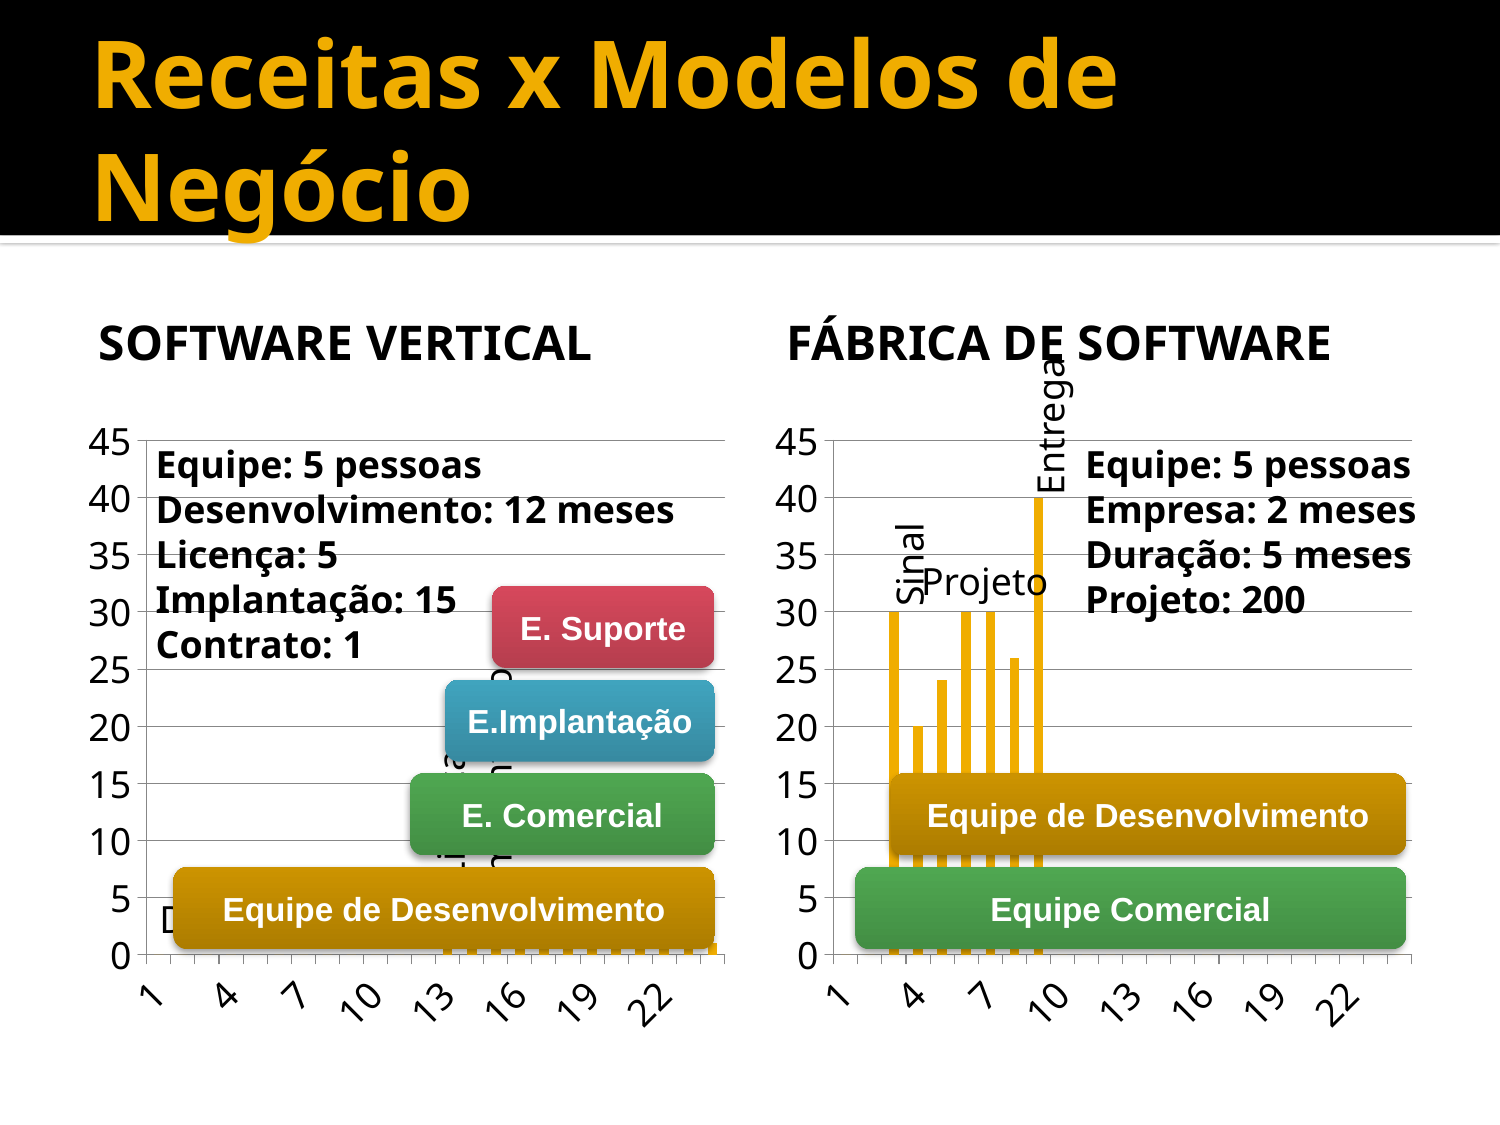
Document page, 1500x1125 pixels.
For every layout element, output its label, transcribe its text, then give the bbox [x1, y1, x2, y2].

list FÁBRICA DE SOFTWARE [761, 278, 1425, 396]
title Receitas x Modelos de Negócio [75, 24, 1425, 231]
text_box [173, 585, 1407, 950]
chart [761, 401, 1425, 1050]
chart [74, 401, 738, 1050]
text_box Entrega [1019, 343, 1080, 399]
list SOFTWARE VERTICAL [75, 278, 738, 396]
